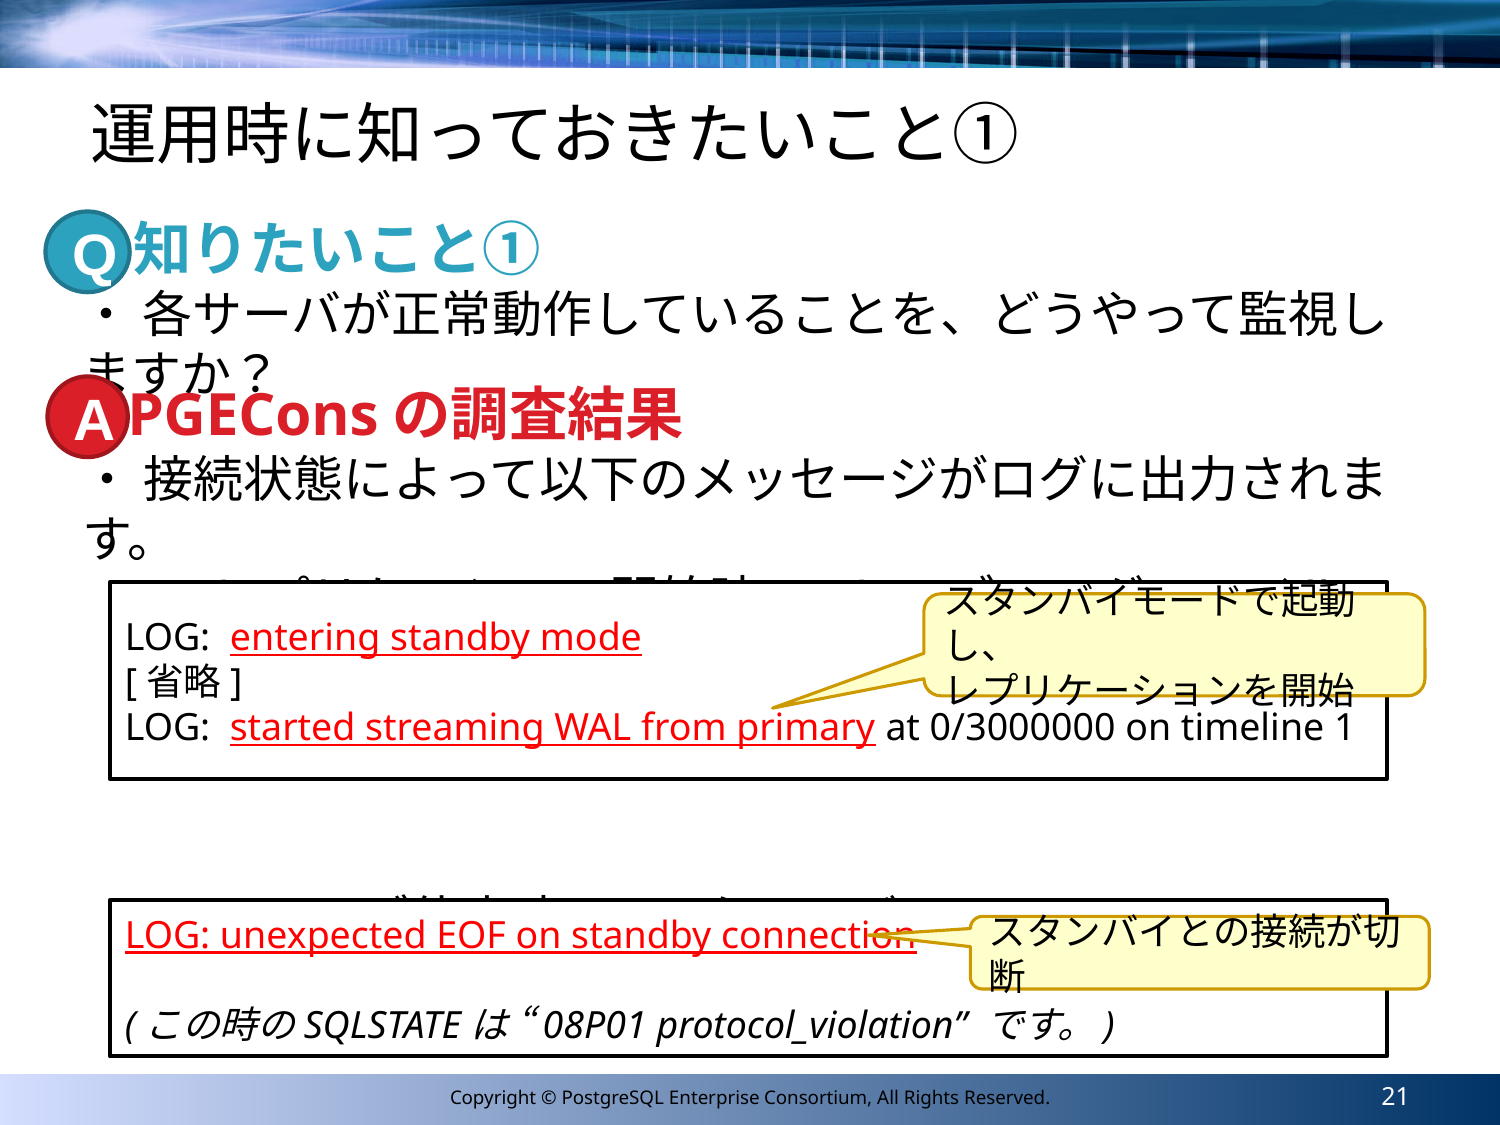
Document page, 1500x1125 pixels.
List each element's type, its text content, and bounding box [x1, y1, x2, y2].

picture [0, 0, 1500, 68]
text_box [47, 369, 1430, 901]
title 運用時に知っておきたいこと① [74, 81, 1426, 183]
text_box スタンバイとの接続が切断 [866, 914, 1432, 992]
slide_number 21 [1074, 1074, 1426, 1123]
text_box LOG: unexpected EOF on standby connection (この時のSQLSTATEは “08P01 protocol_violation” です。) [108, 908, 1389, 1058]
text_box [45, 204, 1452, 352]
